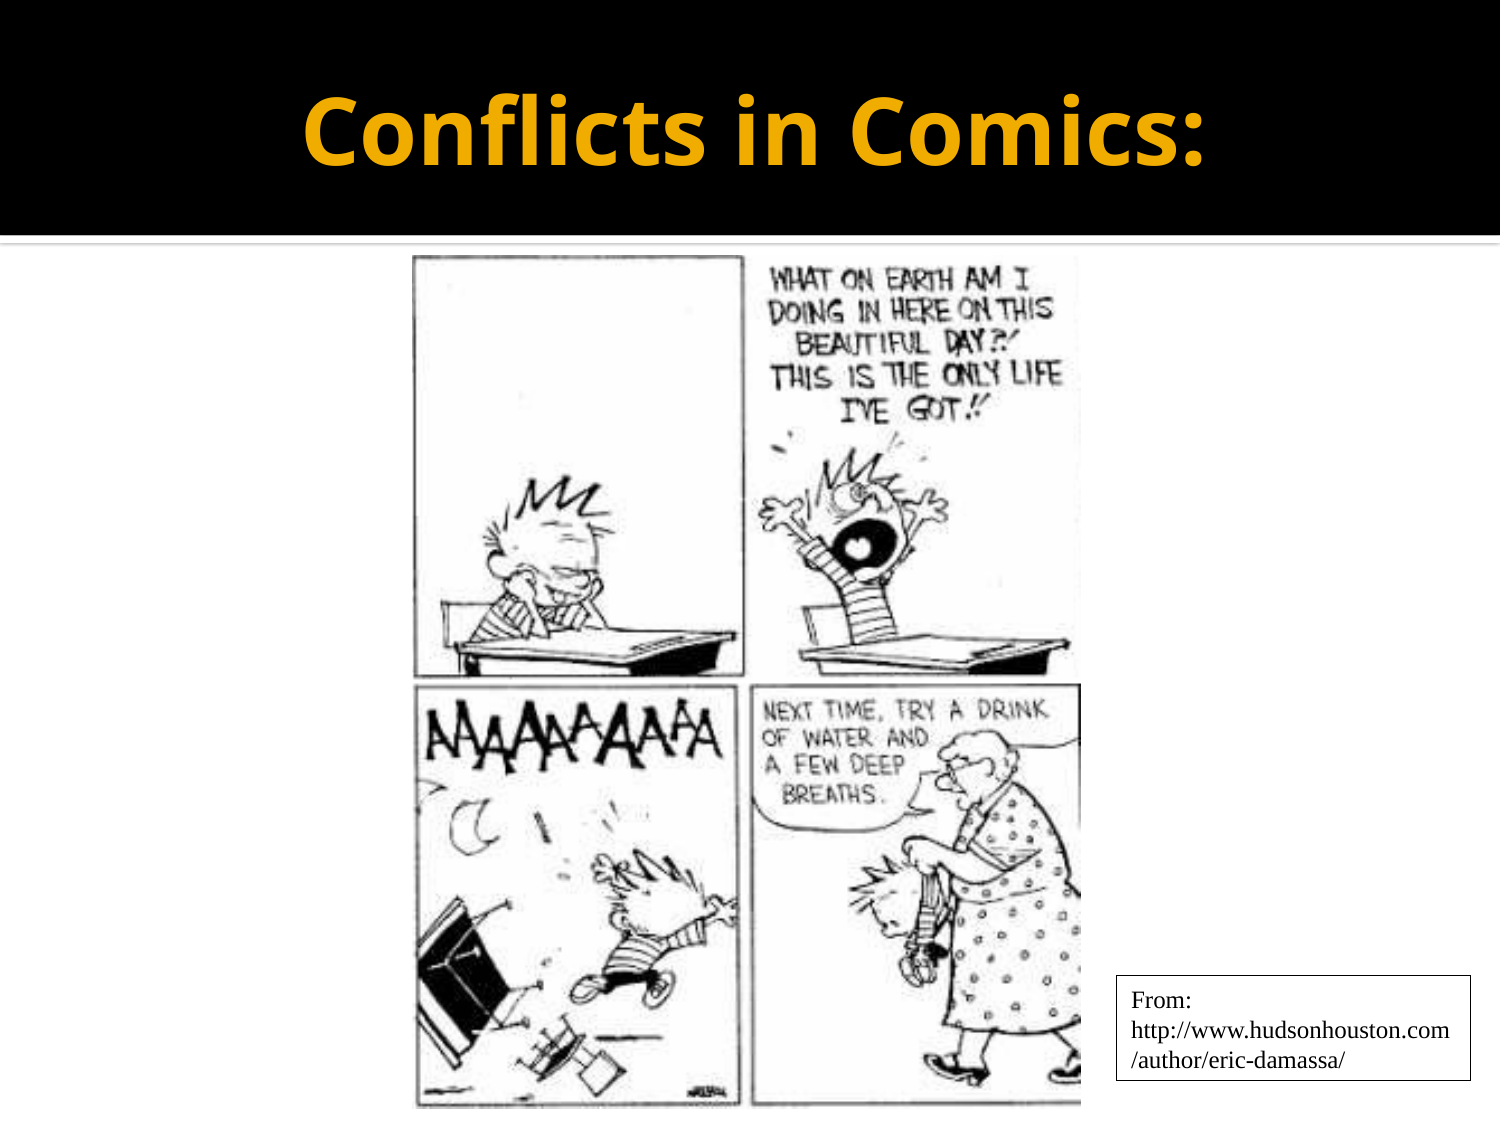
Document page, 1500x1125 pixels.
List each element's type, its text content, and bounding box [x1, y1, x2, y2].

picture [412, 255, 1081, 1109]
title Conflicts in Comics: [75, 24, 1425, 231]
text_box From: http://www.hudsonhouston.com/author/eric-damassa/ [1116, 975, 1471, 1081]
